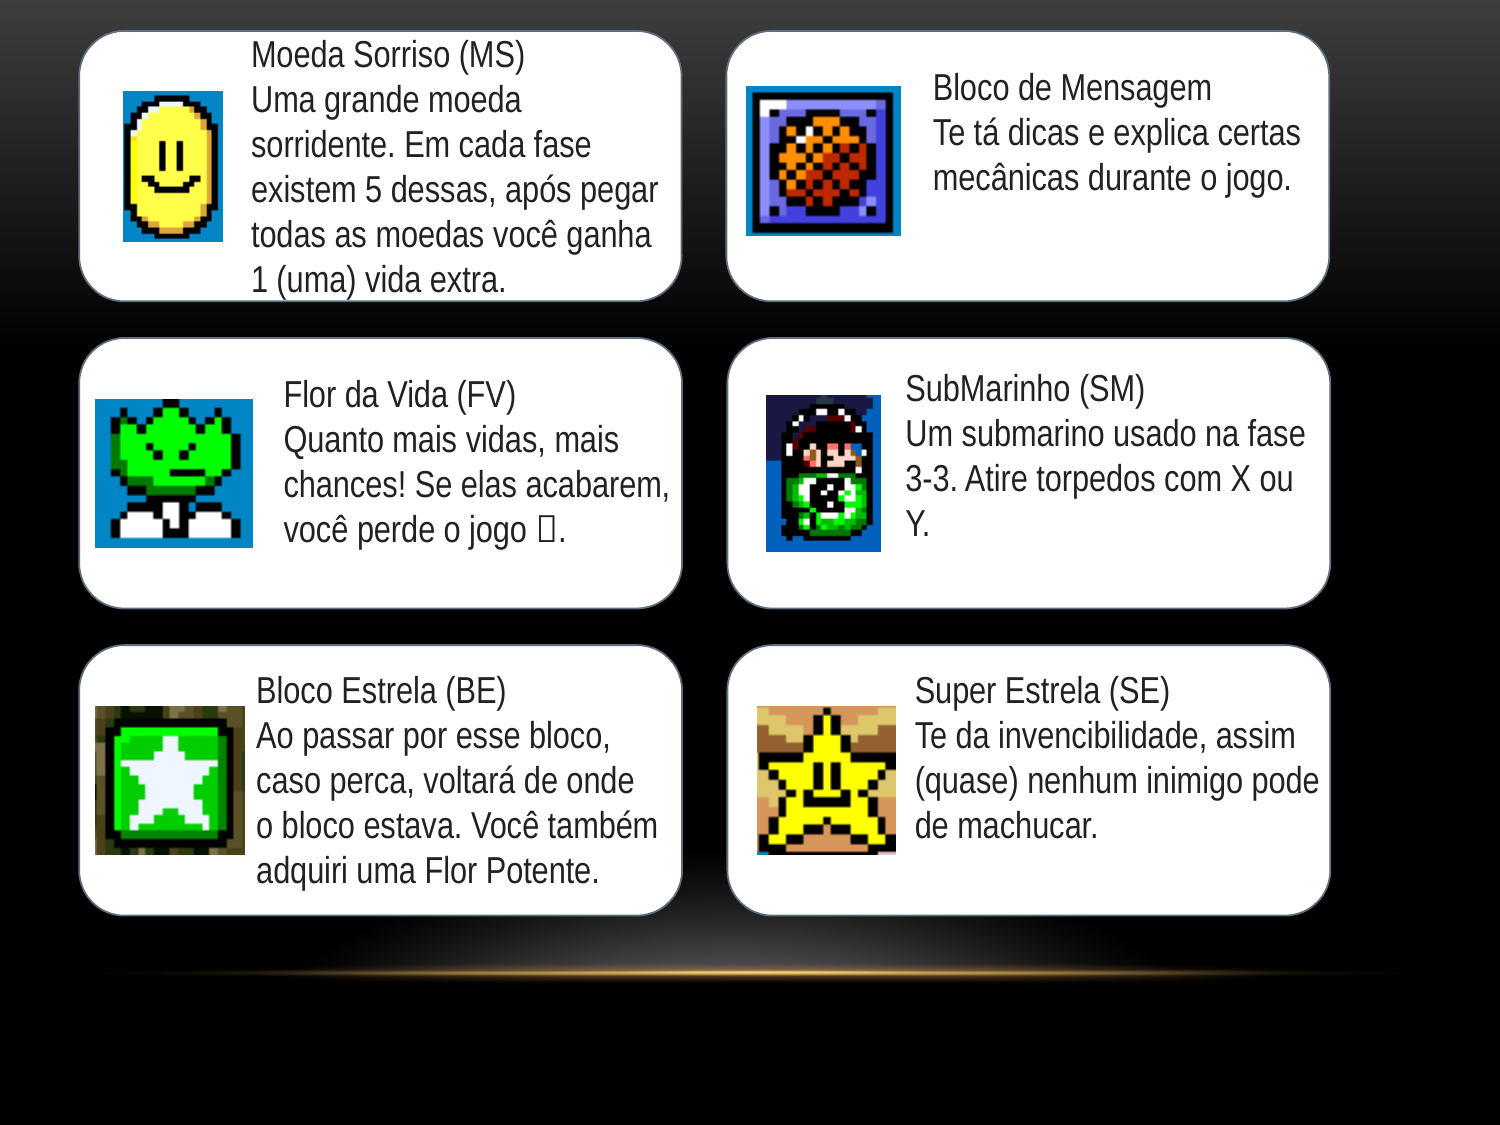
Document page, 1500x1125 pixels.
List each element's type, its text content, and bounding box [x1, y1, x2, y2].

text_box Bloco Estrela (BE) Ao passar por esse bloco, caso perca, voltará de onde o bloco estava. Você também adquiri uma Flor Potente. [241, 659, 674, 899]
text_box [78, 644, 674, 917]
text_box Flor da Vida (FV) Quanto mais vidas, mais chances! Se elas acabarem, você perde o jogo . [268, 362, 686, 558]
picture [0, 0, 1500, 1125]
text_box [726, 644, 1332, 917]
text_box [78, 29, 236, 303]
text_box [674, 49, 683, 283]
text_box [78, 337, 683, 610]
text_box Bloco de Mensagem Te tá dicas e explica certas mecânicas durante o jogo. [918, 55, 1317, 206]
text_box [726, 337, 1332, 610]
text_box [725, 29, 1331, 303]
text_box [674, 663, 683, 898]
text_box Moeda Sorriso (MS) Uma grande moeda sorridente. Em cada fase existem 5 dessas, após pegar todas as moedas você ganha 1 (uma) vida extra. [236, 22, 674, 307]
text_box Super Estrela (SE) Te da invencibilidade, assim (quase) nenhum inimigo pode de machucar. [900, 659, 1335, 854]
text_box SubMarinho (SM) Um submarino usado na fase 3-3. Atire torpedos com X ou Y. [890, 356, 1321, 552]
